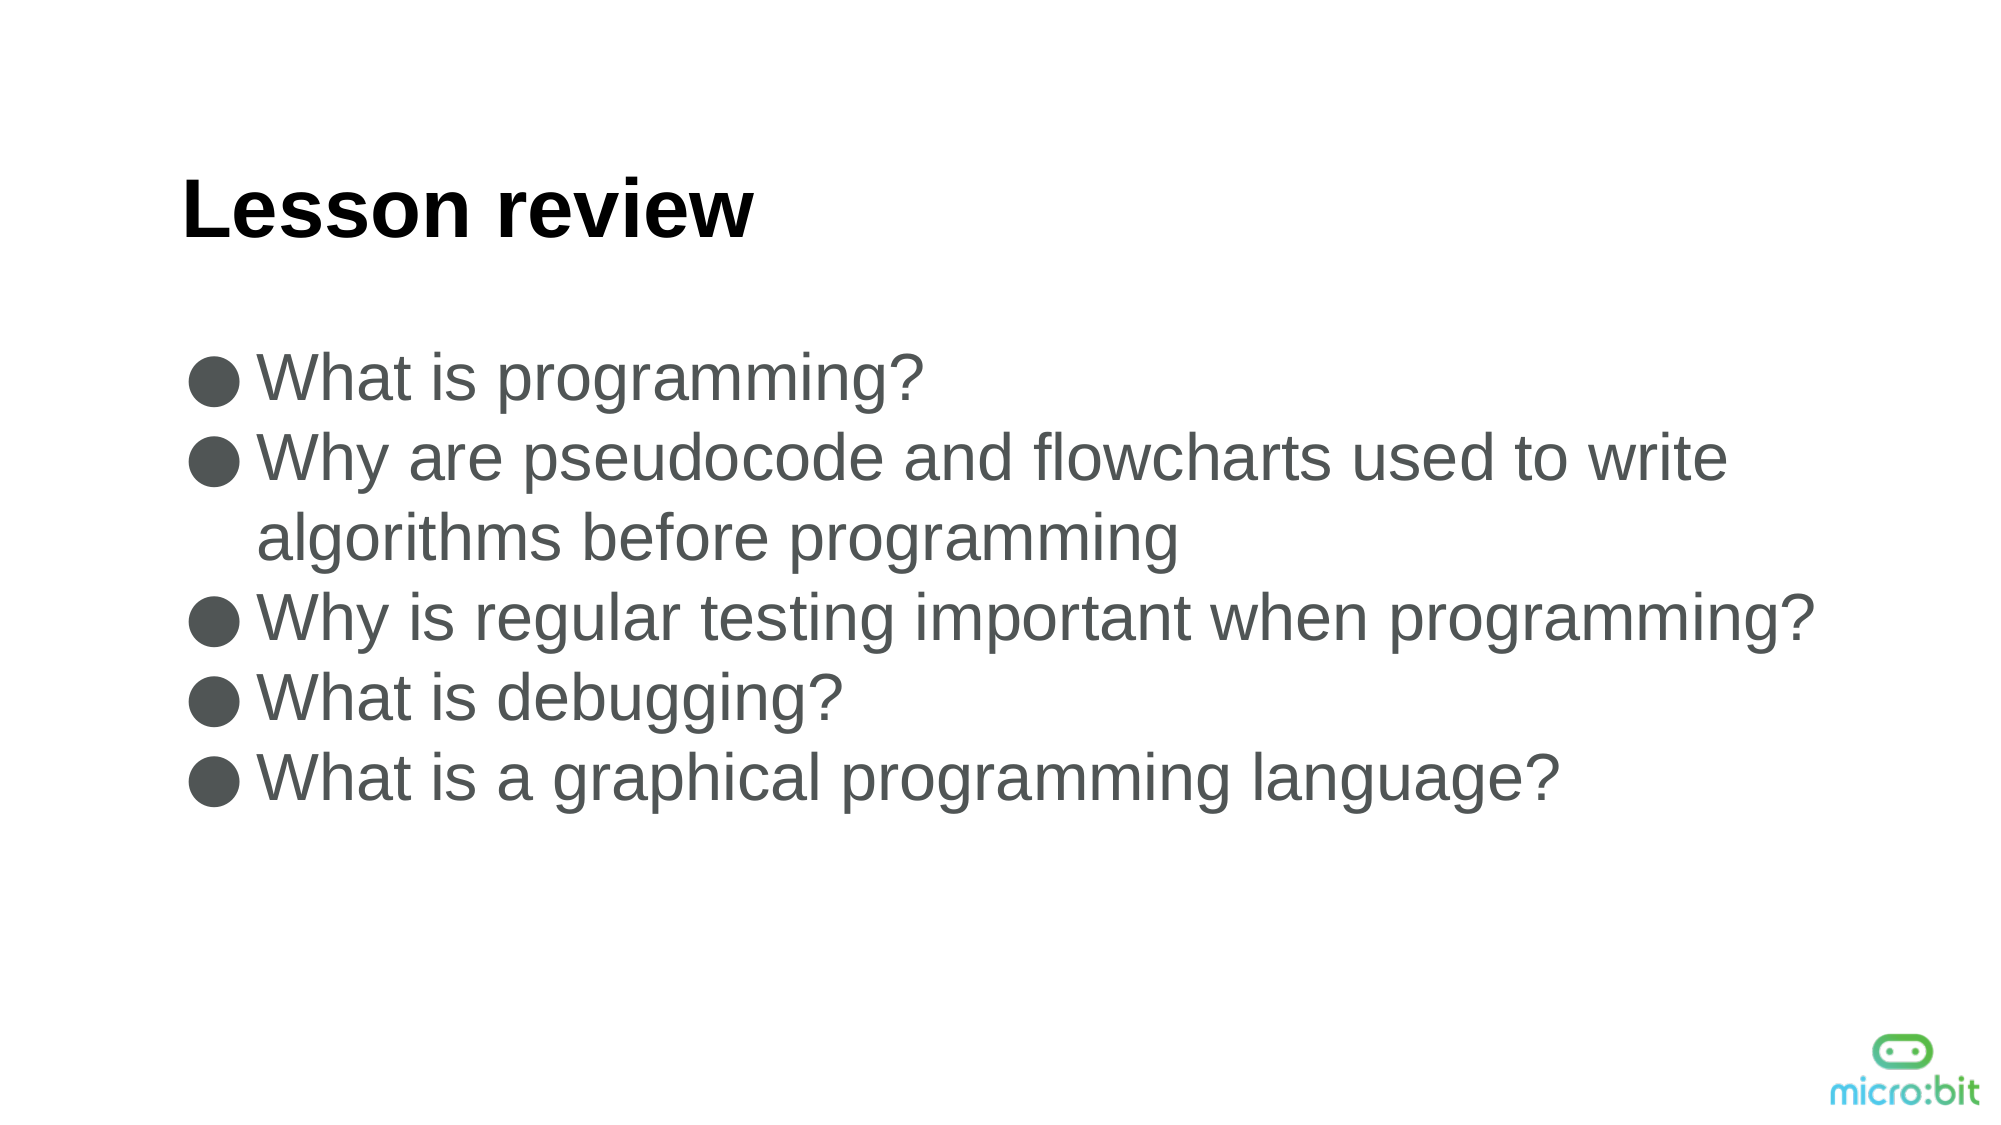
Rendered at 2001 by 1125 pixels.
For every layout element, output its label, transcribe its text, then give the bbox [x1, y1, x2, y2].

text_box Lesson review What is programming? Why are pseudocode and flowcharts used to write algorithms before programming Why is regular testing important when programming? What is debugging? What is a graphical programming language? [166, 60, 1918, 884]
picture [1830, 1029, 1980, 1106]
